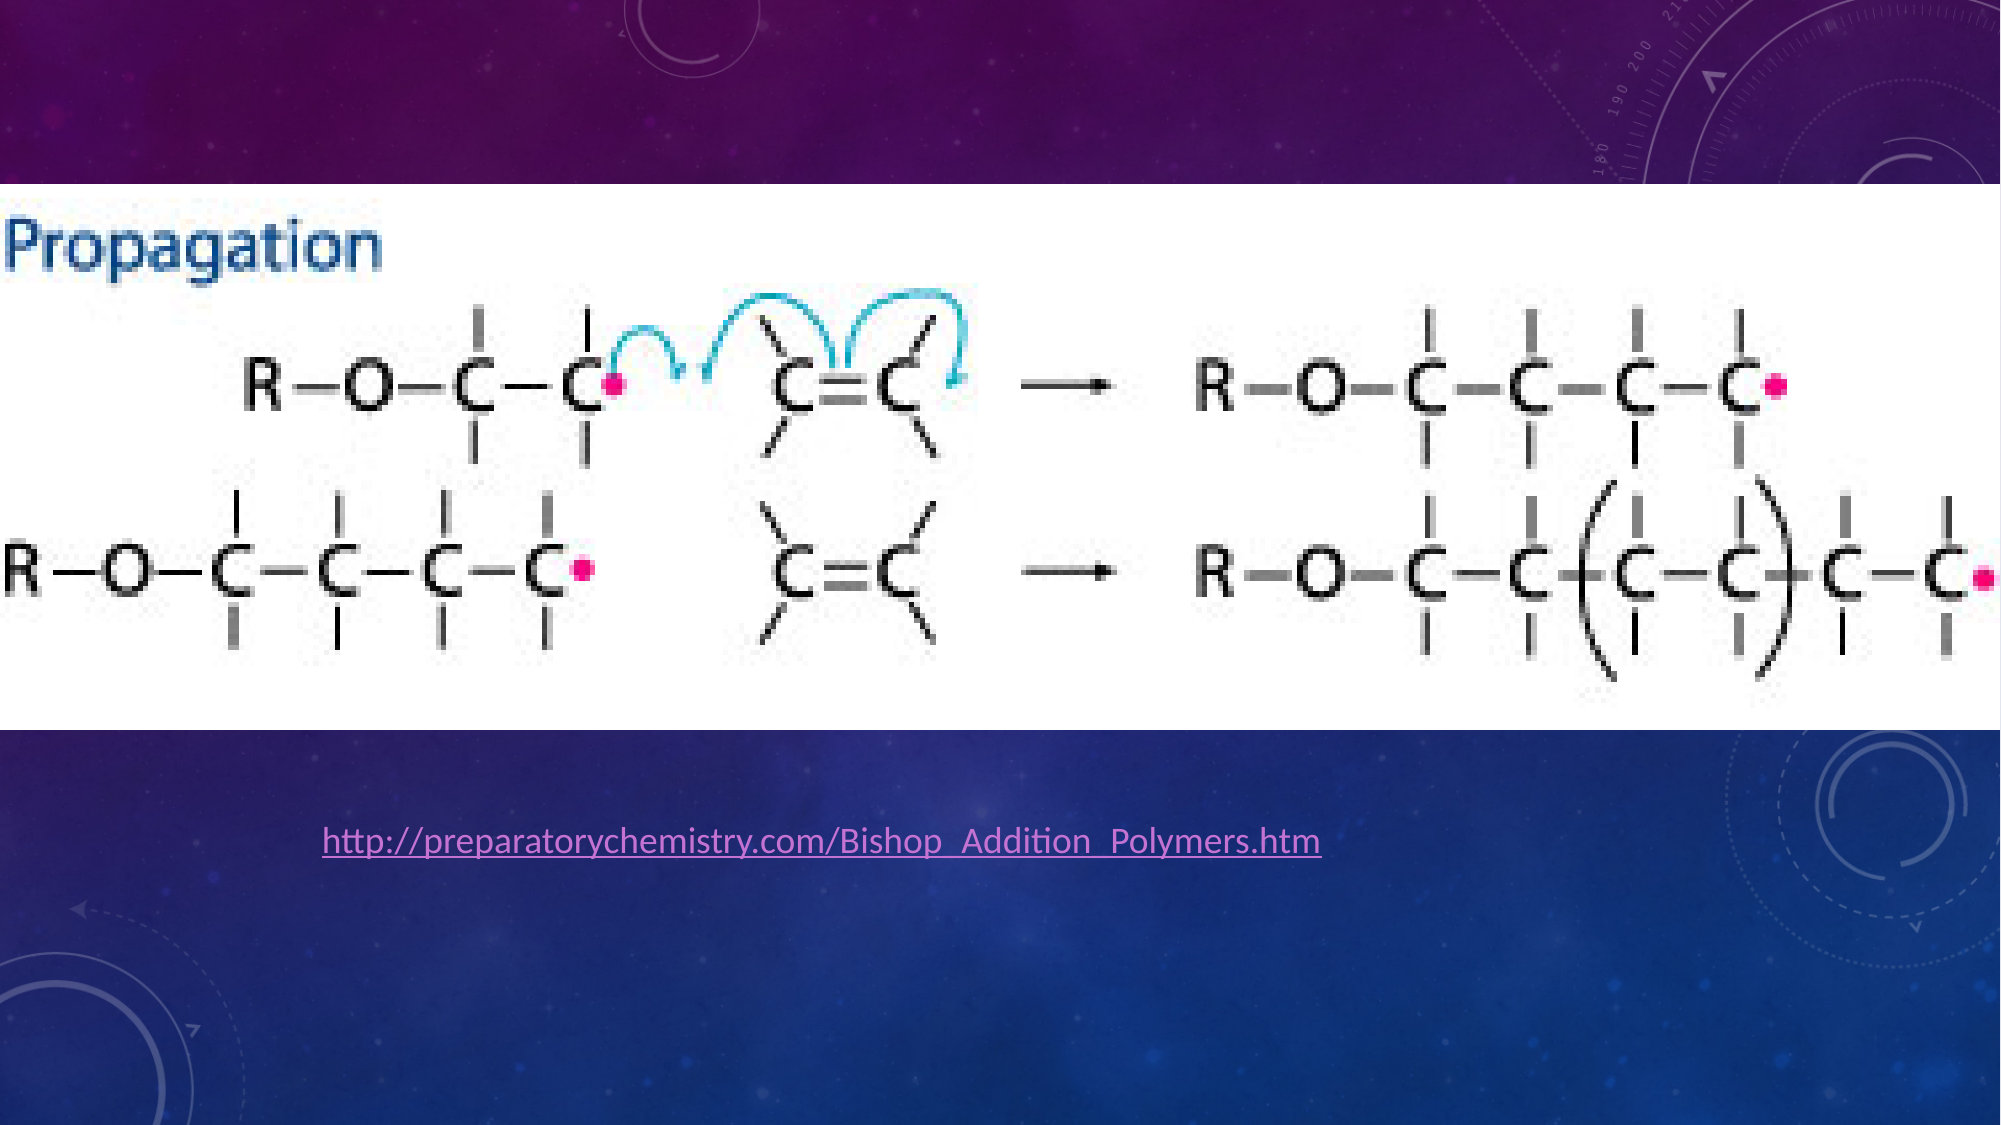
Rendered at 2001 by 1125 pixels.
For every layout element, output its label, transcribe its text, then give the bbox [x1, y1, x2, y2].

text_box http://preparatorychemistry.com/Bishop_Addition_Polymers.htm [299, 800, 1746, 1061]
picture [0, 0, 2001, 1125]
